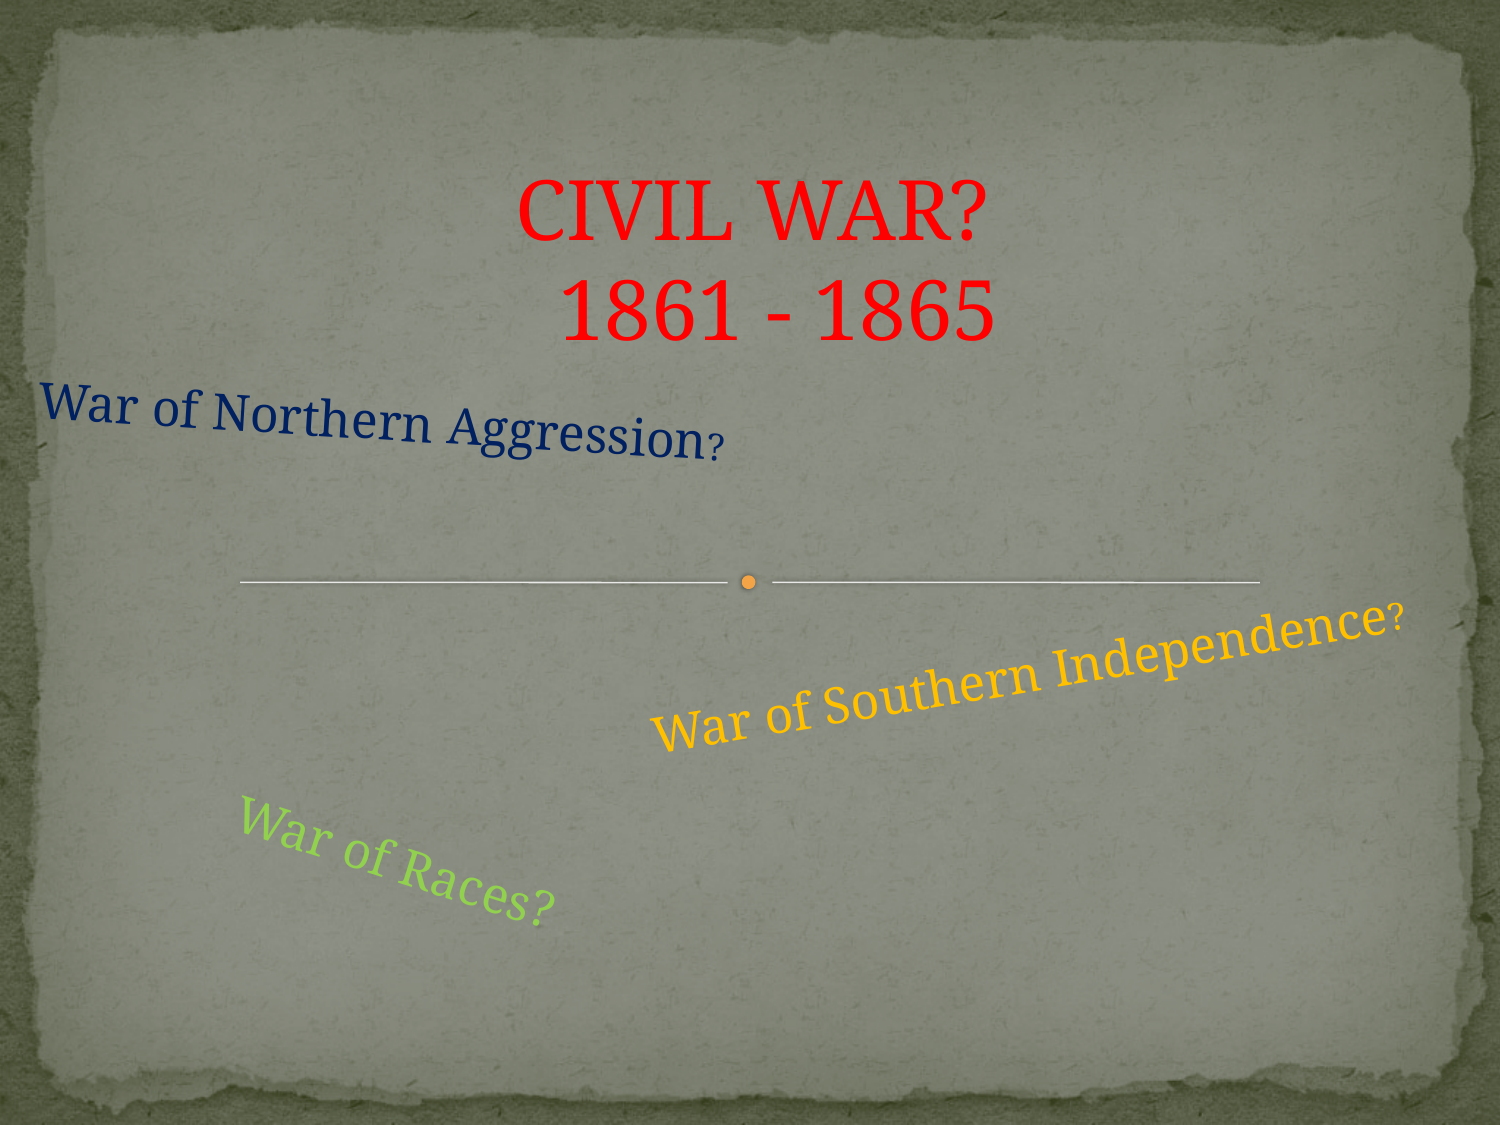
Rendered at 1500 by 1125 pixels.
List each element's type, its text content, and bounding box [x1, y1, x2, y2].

text_box War of Races? [211, 770, 580, 952]
text_box CIVIL WAR? 1861 - 1865 [500, 149, 1015, 365]
text_box War of Southern Independence? [631, 569, 1426, 774]
text_box War of Northern Aggression? [22, 360, 743, 480]
